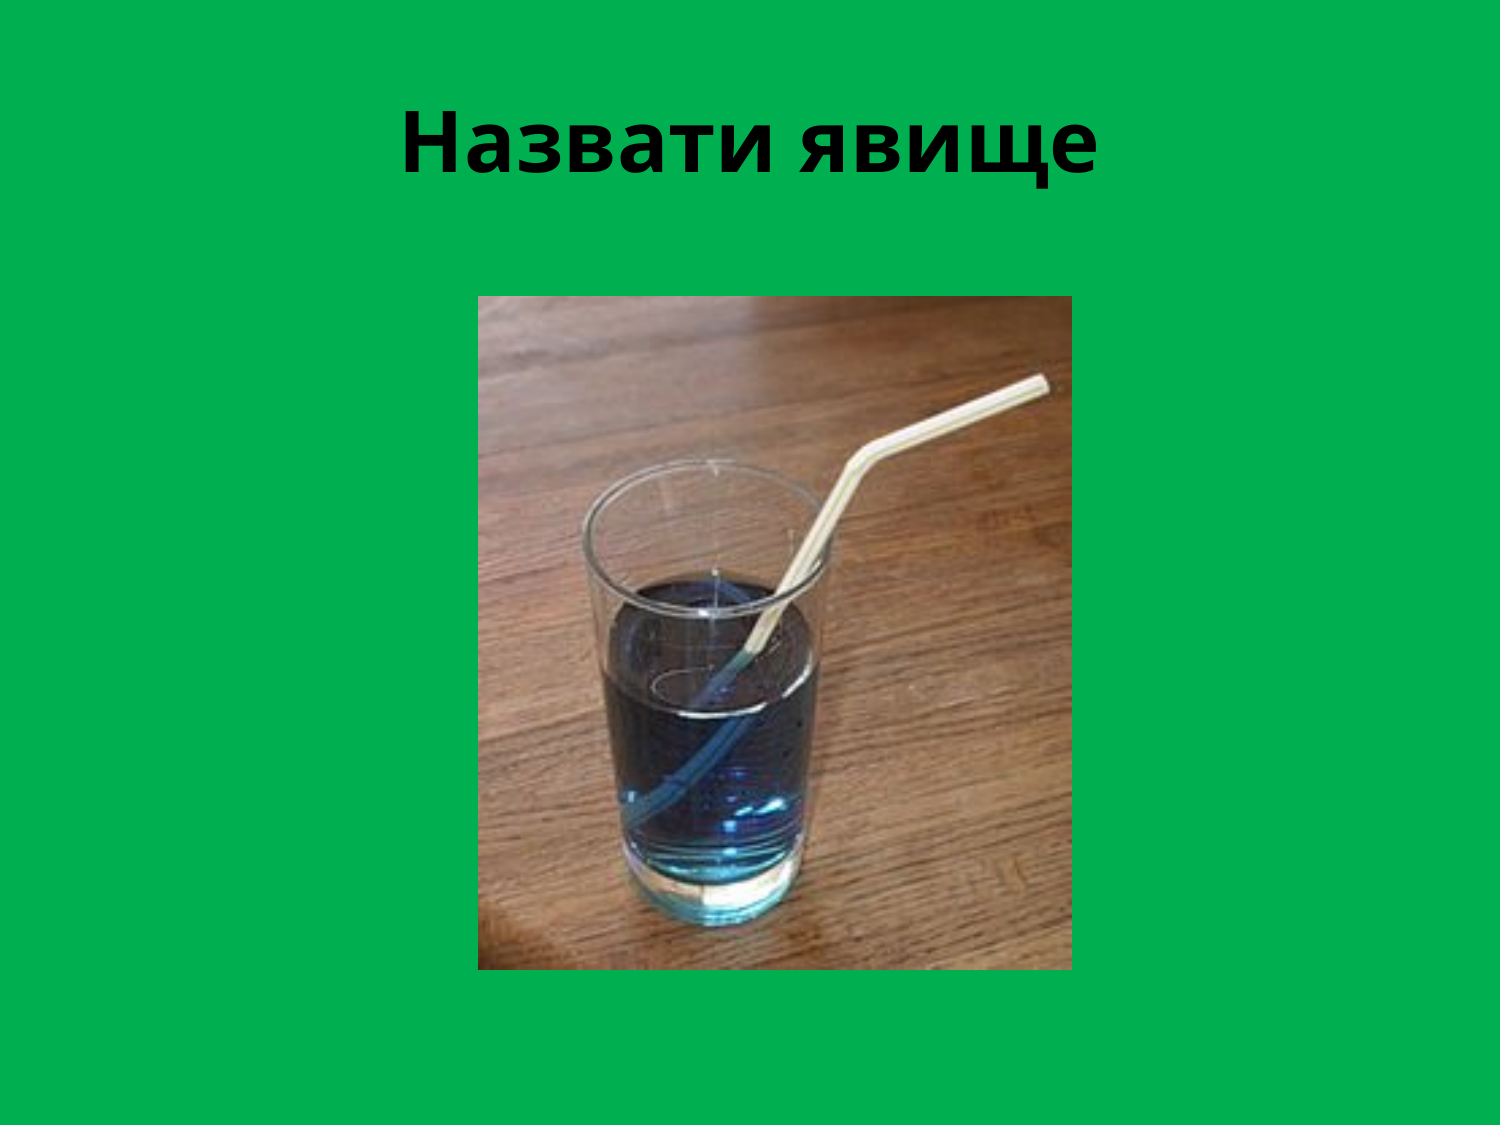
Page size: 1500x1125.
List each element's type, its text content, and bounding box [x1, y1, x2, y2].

title Назвати явище [75, 45, 1425, 233]
picture [478, 296, 1072, 971]
